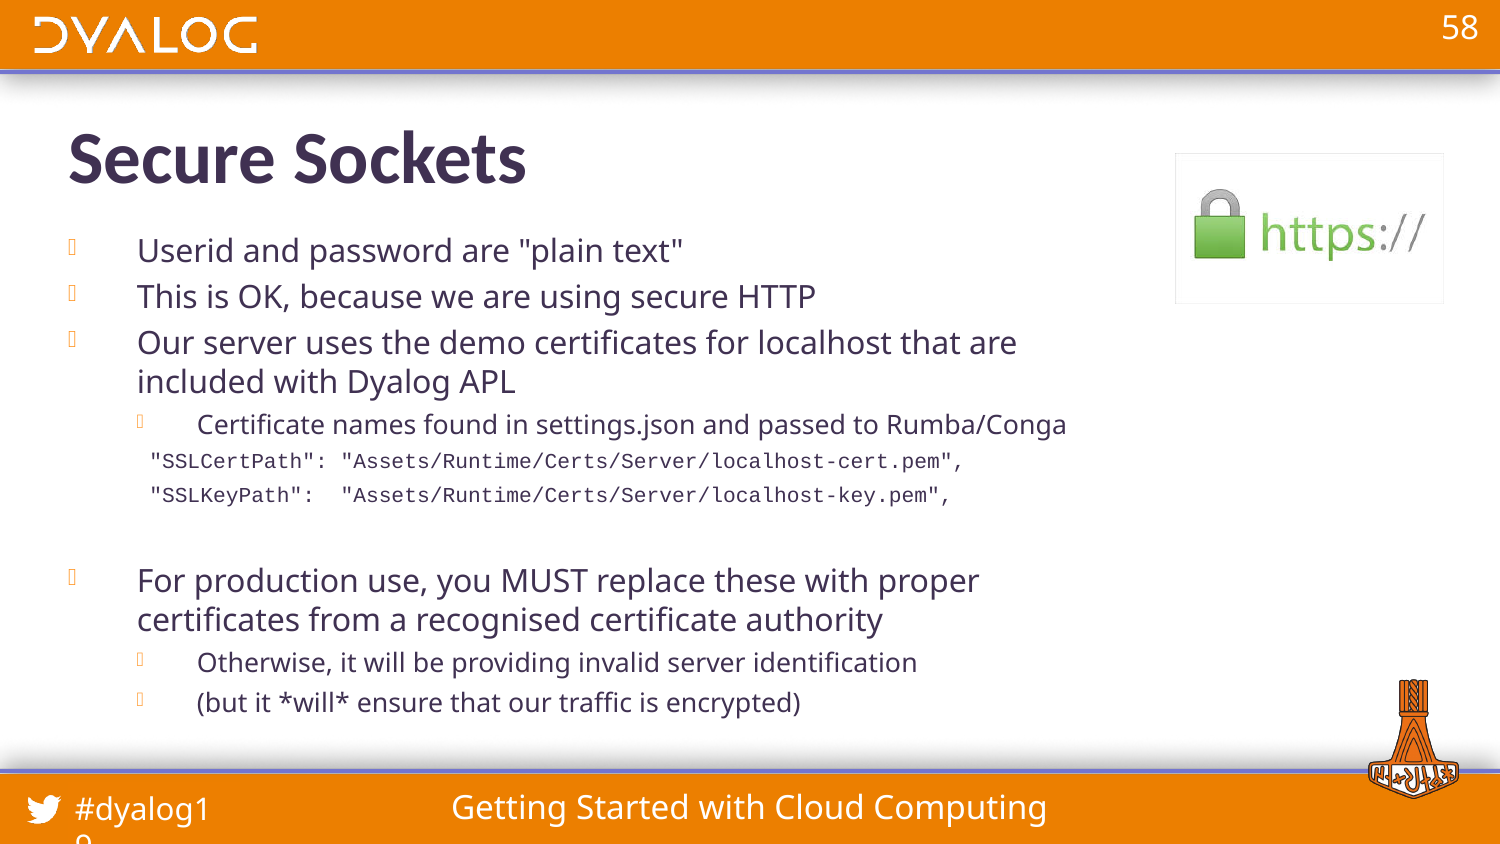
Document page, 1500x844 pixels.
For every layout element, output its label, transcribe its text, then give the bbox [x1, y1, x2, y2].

picture [0, 0, 1500, 108]
picture [1174, 152, 1445, 304]
title Secure Sockets [53, 104, 1444, 202]
list Userid and password are "plain text" This is OK, because we are using secure HTTP Our server uses the demo certificates for localhost that are included with Dyalog APL Certificate names found in settings.json and passed to Rumba/Conga "SSLCertPath": "Assets/Runtime/Certs/Server/localhost-cert.pem", "SSLKeyPath": "Assets/Runtime/Certs/Server/localhost-key.pem", For production use, you MUST replace these with proper certificates from a recognised certificate authority Otherwise, it will be providing invalid server identification (but it *will* ensure that our traffic is encrypted) [53, 222, 1117, 740]
picture [0, 679, 1500, 844]
